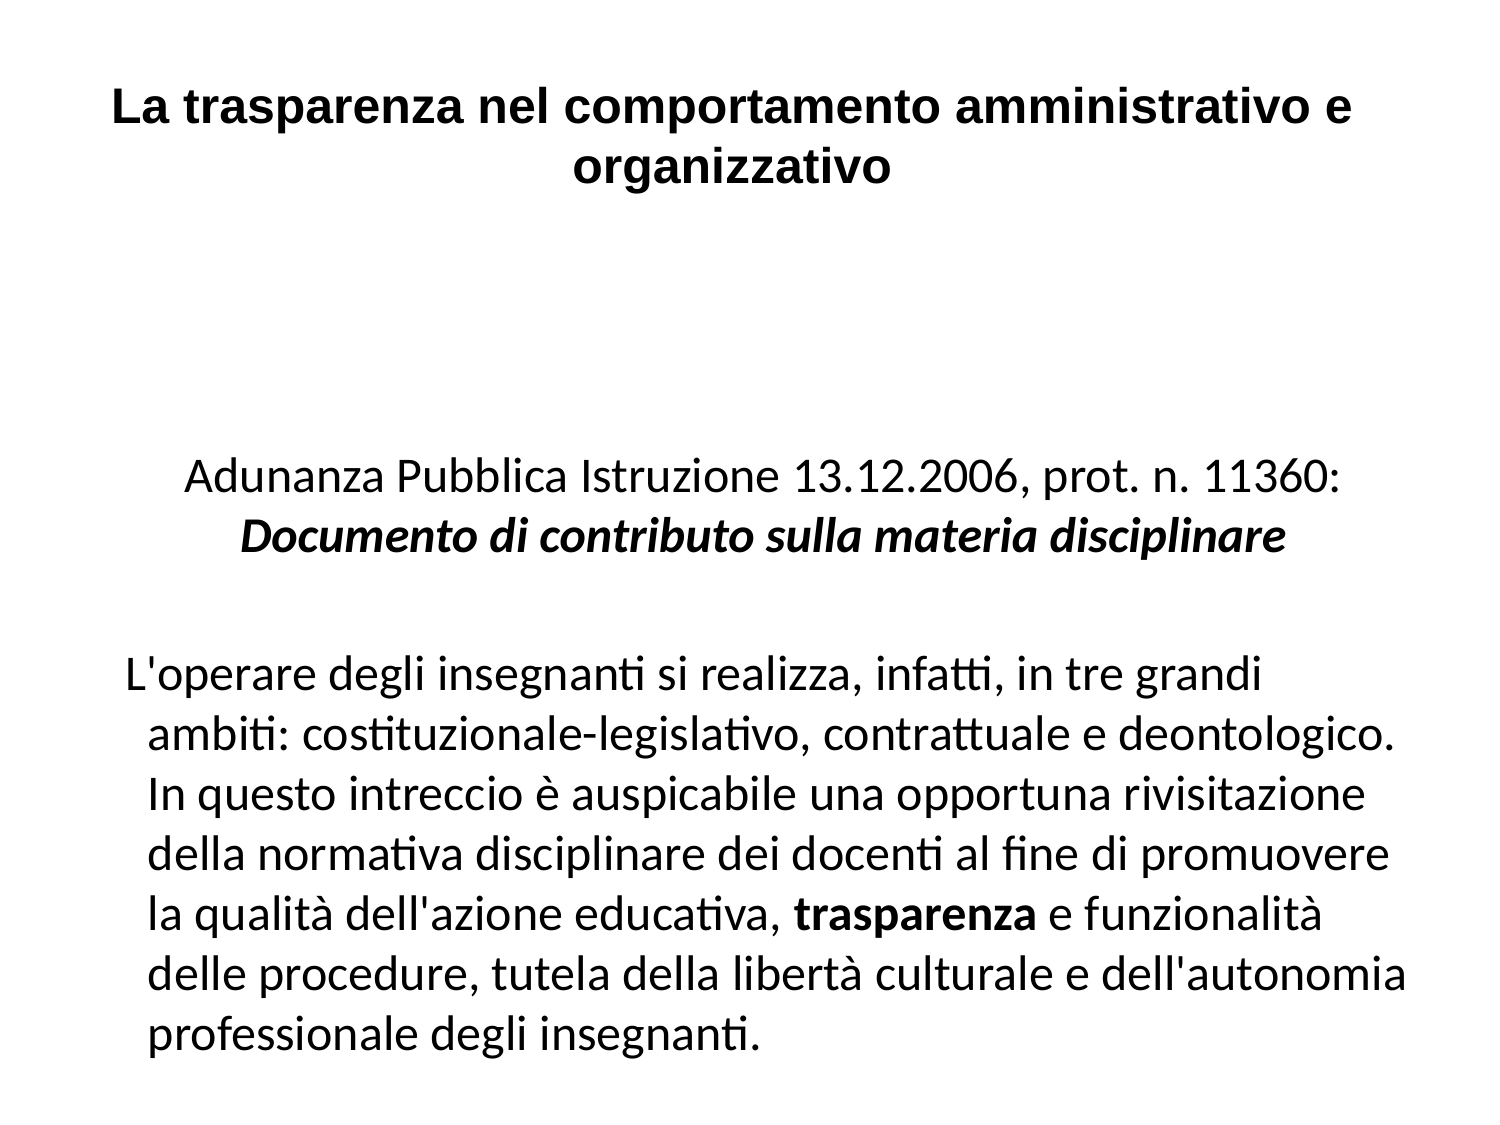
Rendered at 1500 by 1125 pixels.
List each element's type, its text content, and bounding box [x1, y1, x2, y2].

text_box La trasparenza nel comportamento amministrativo e organizzativo [76, 66, 1388, 202]
list L'operare degli insegnanti si realizza, infatti, in tre grandi ambiti: costituzionale-legislativo, contrattuale e deontologico. In questo intreccio è auspicabile una opportuna rivisitazione della normativa disciplinare dei docenti al fine di promuovere la qualità dell'azione educativa, trasparenza e funzionalità delle procedure, tutela della libertà culturale e dell'autonomia professionale degli insegnanti. [76, 633, 1427, 1099]
title Adunanza Pubblica Istruzione 13.12.2006, prot. n. 11360: Documento di contributo sulla materia disciplinare [88, 408, 1439, 597]
